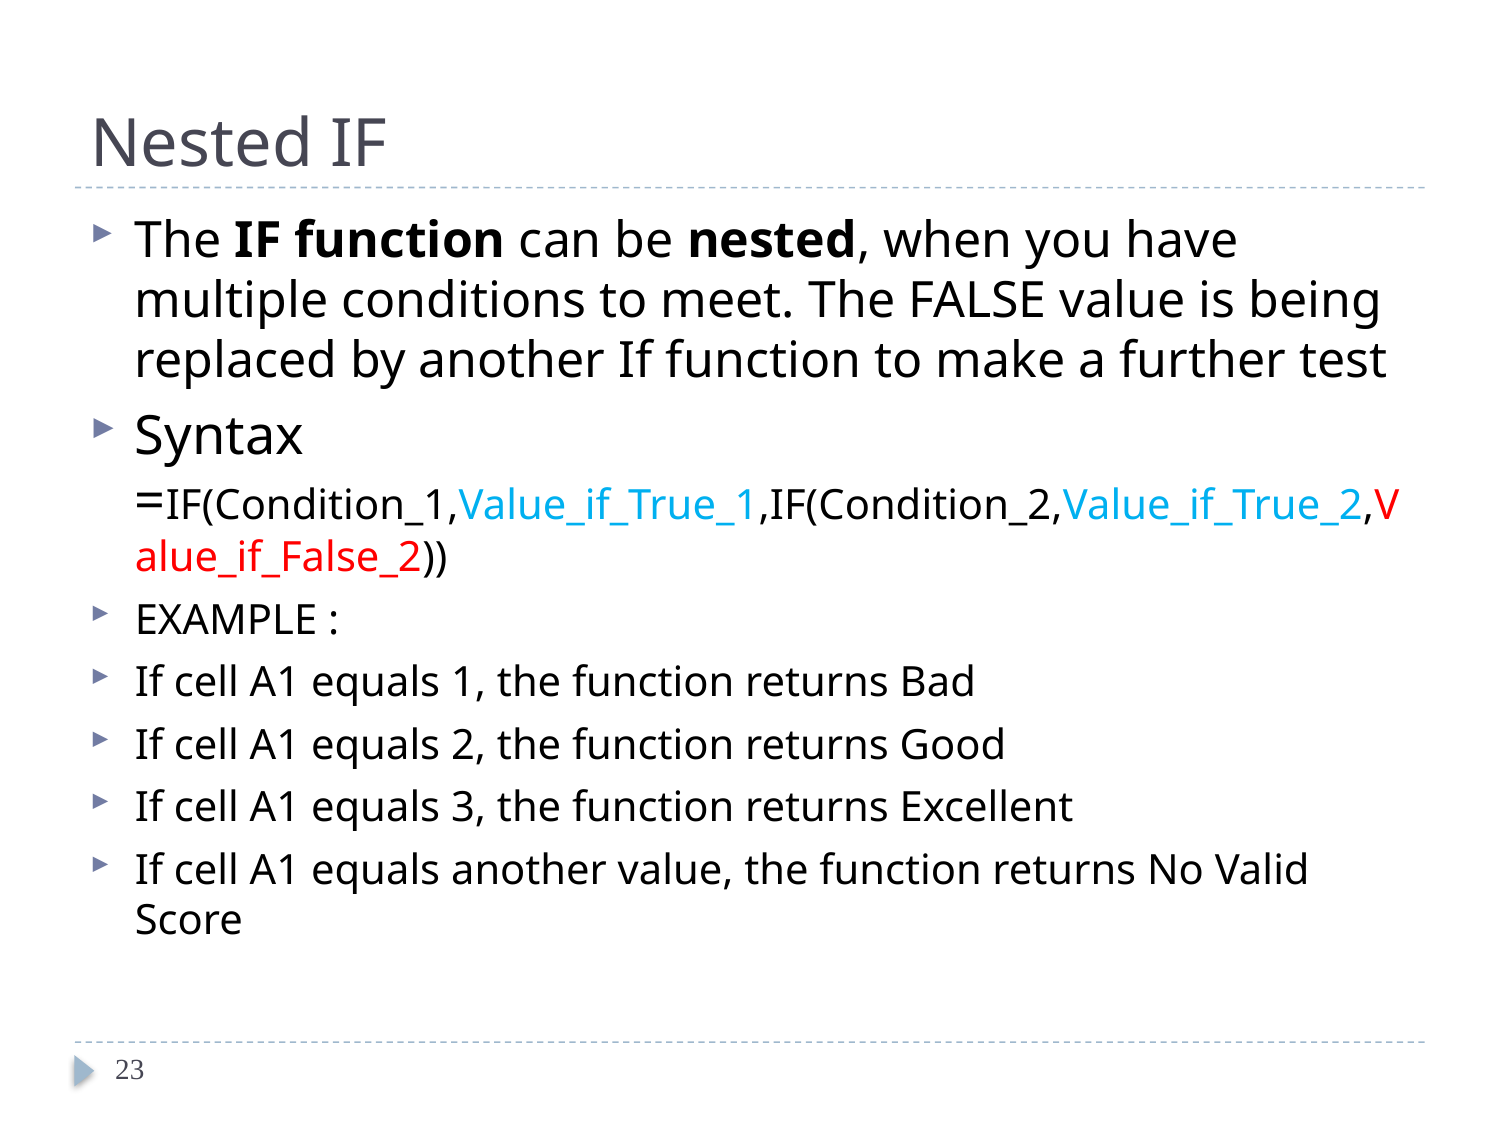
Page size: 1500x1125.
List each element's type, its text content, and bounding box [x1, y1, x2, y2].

slide_number 23 [100, 1042, 426, 1103]
title Nested IF [74, 24, 1426, 188]
list The IF function can be nested, when you have multiple conditions to meet. The FALSE value is being replaced by another If function to make a further test Syntax =IF(Condition_1,Value_if_True_1,IF(Condition_2,Value_if_True_2,Value_if_False_2)) EXAMPLE : If cell A1 equals 1, the function returns Bad If cell A1 equals 2, the function returns Good If cell A1 equals 3, the function returns Excellent If cell A1 equals another value, the function returns No Valid Score [74, 199, 1426, 1011]
